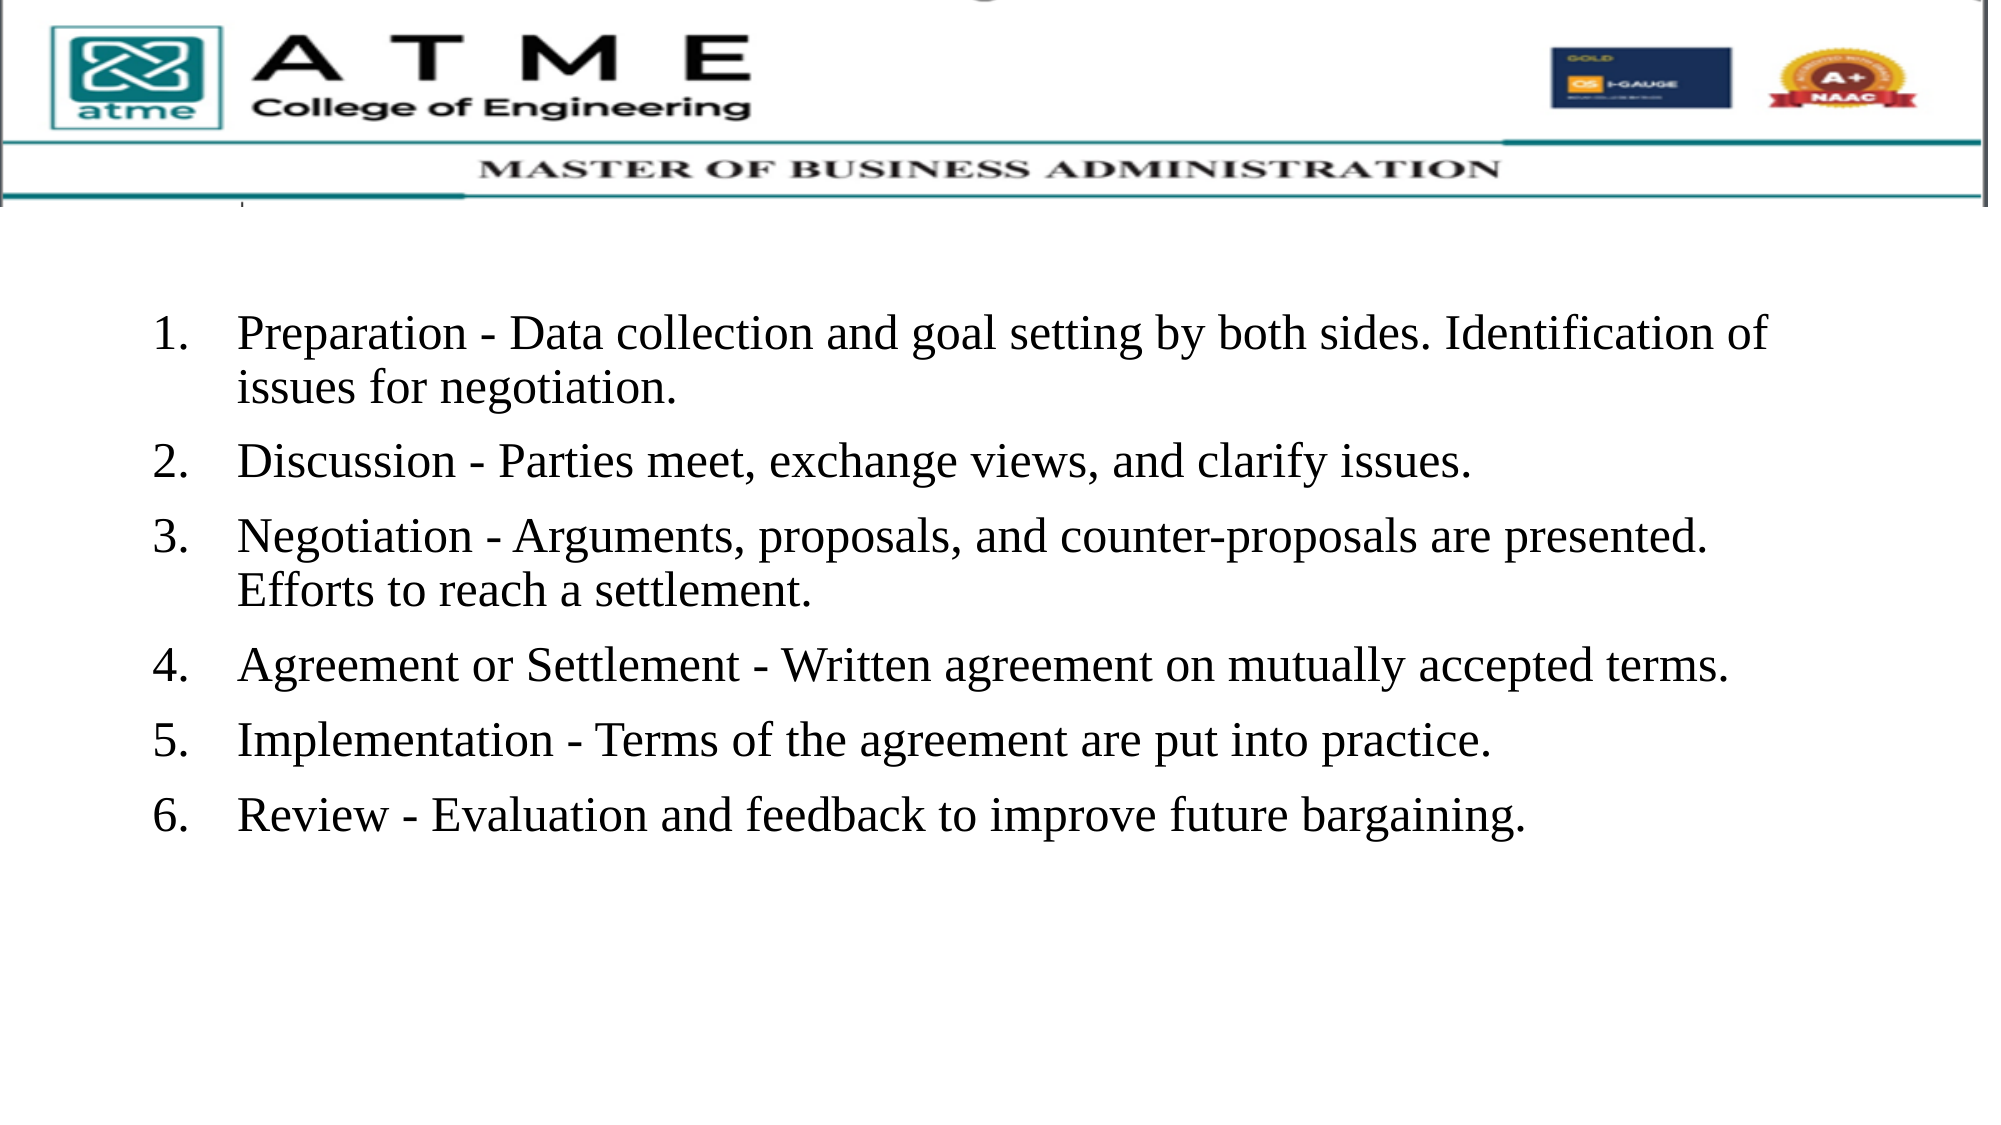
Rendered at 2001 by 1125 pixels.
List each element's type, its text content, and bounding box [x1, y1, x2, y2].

list Preparation - Data collection and goal setting by both sides. Identification of issues for negotiation. Discussion - Parties meet, exchange views, and clarify issues. Negotiation - Arguments, proposals, and counter-proposals are presented. Efforts to reach a settlement. Agreement or Settlement - Written agreement on mutually accepted terms. Implementation - Terms of the agreement are put into practice. Review - Evaluation and feedback to improve future bargaining. [137, 298, 1863, 1014]
picture [0, 0, 1988, 207]
